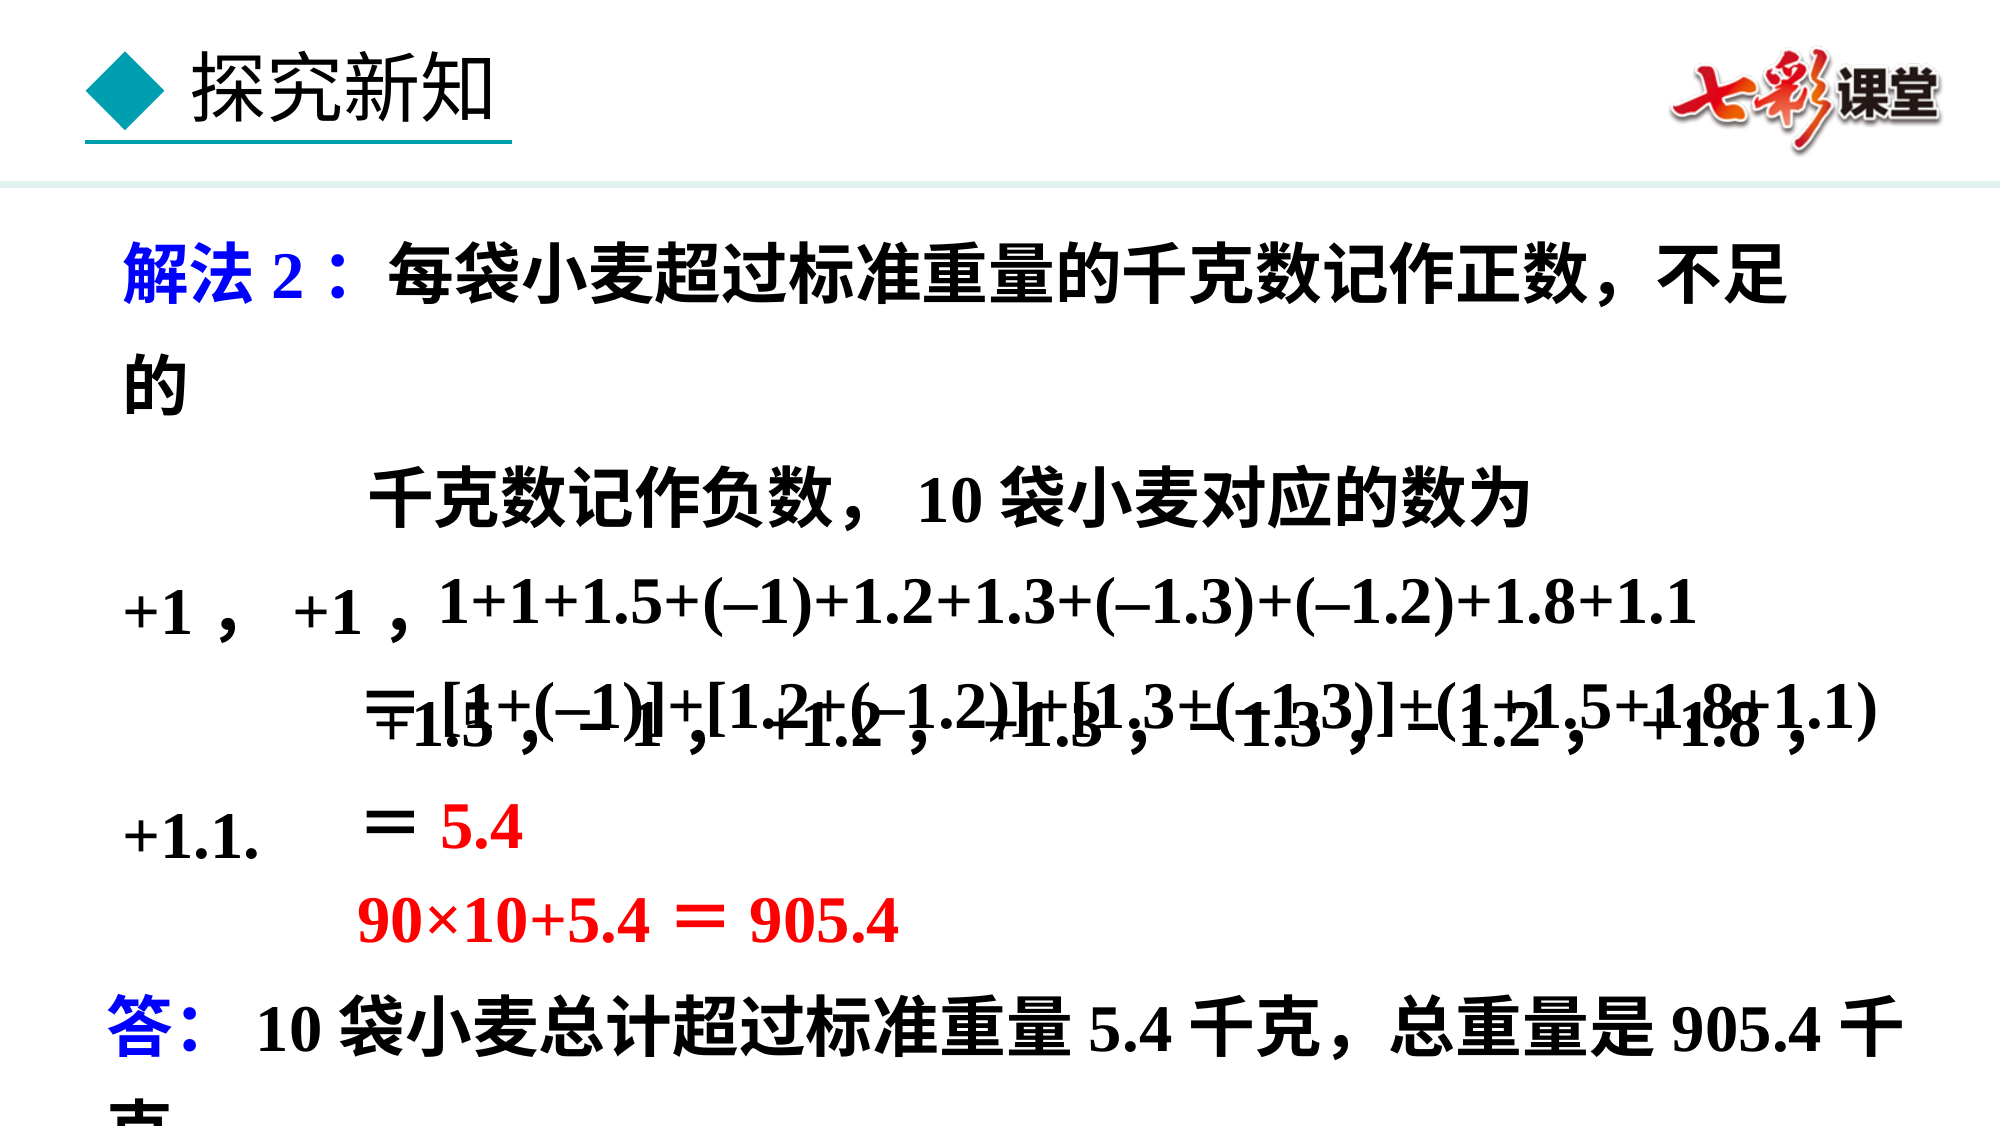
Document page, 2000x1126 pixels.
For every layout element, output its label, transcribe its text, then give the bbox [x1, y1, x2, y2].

text_box 1+1+1.5+(–1)+1.2+1.3+(–1.3)+(–1.2)+1.8+1.1 [417, 506, 1875, 611]
text_box ＝[1+(–1)]+[1.2+(–1.2)]+[1.3+(–1.3)]+(1+1.5+1.8+1.1) ＝5.4 [337, 611, 1988, 872]
picture [1666, 42, 1948, 157]
text_box 答：10袋小麦总计超过标准重量5.4千克，总重量是905.4千克. [86, 950, 1933, 1126]
text_box 90×10+5.4＝905.4 [337, 825, 1098, 950]
text_box 解法2：每袋小麦超过标准重量的千克数记作正数，不足的 千克数记作负数，10袋小麦对应的数为+1，+1， +1.5，–1，+1.2，+1.3，–1.3，–1.2，+1.8，+1.1. [102, 190, 1866, 882]
